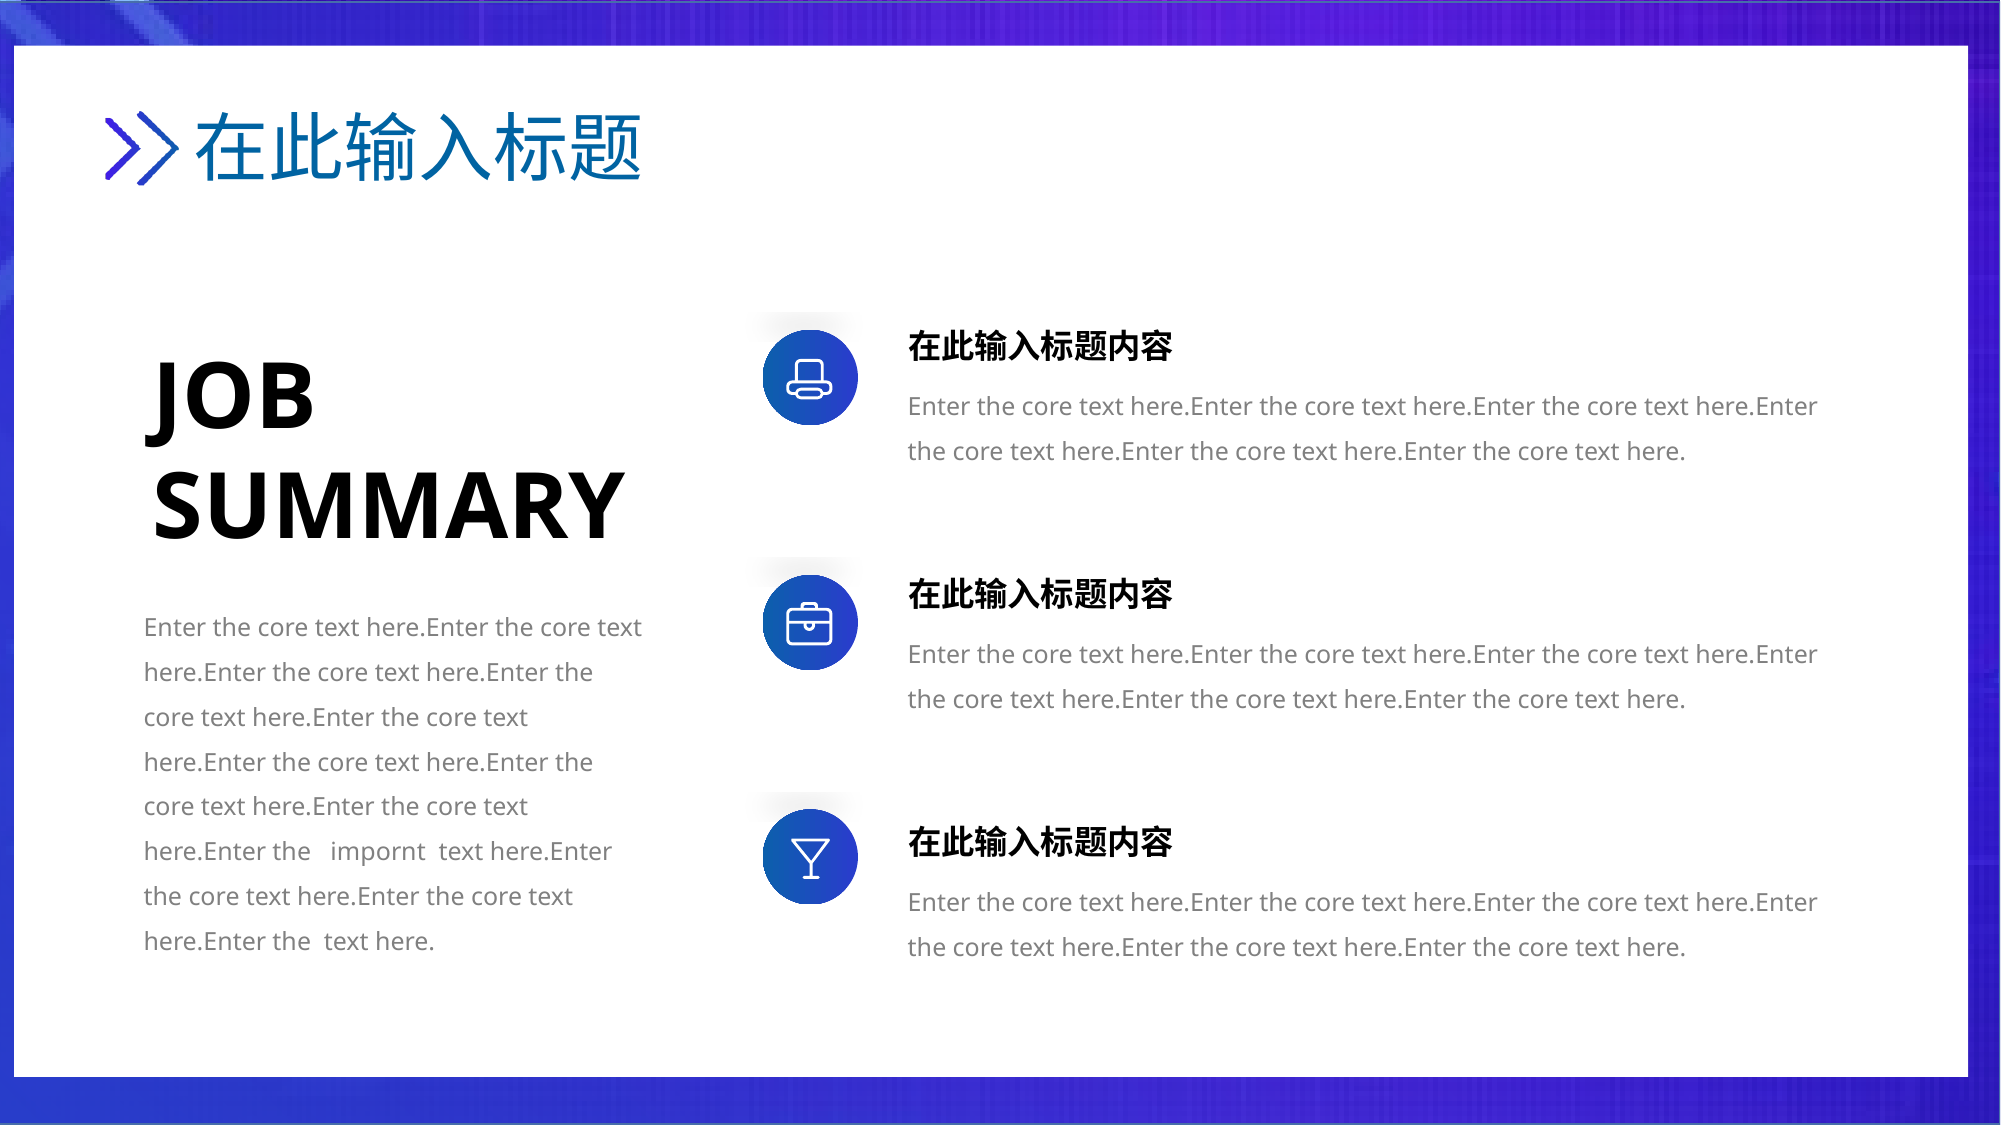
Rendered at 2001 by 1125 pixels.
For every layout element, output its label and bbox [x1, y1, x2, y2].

text_box [101, 99, 1852, 971]
